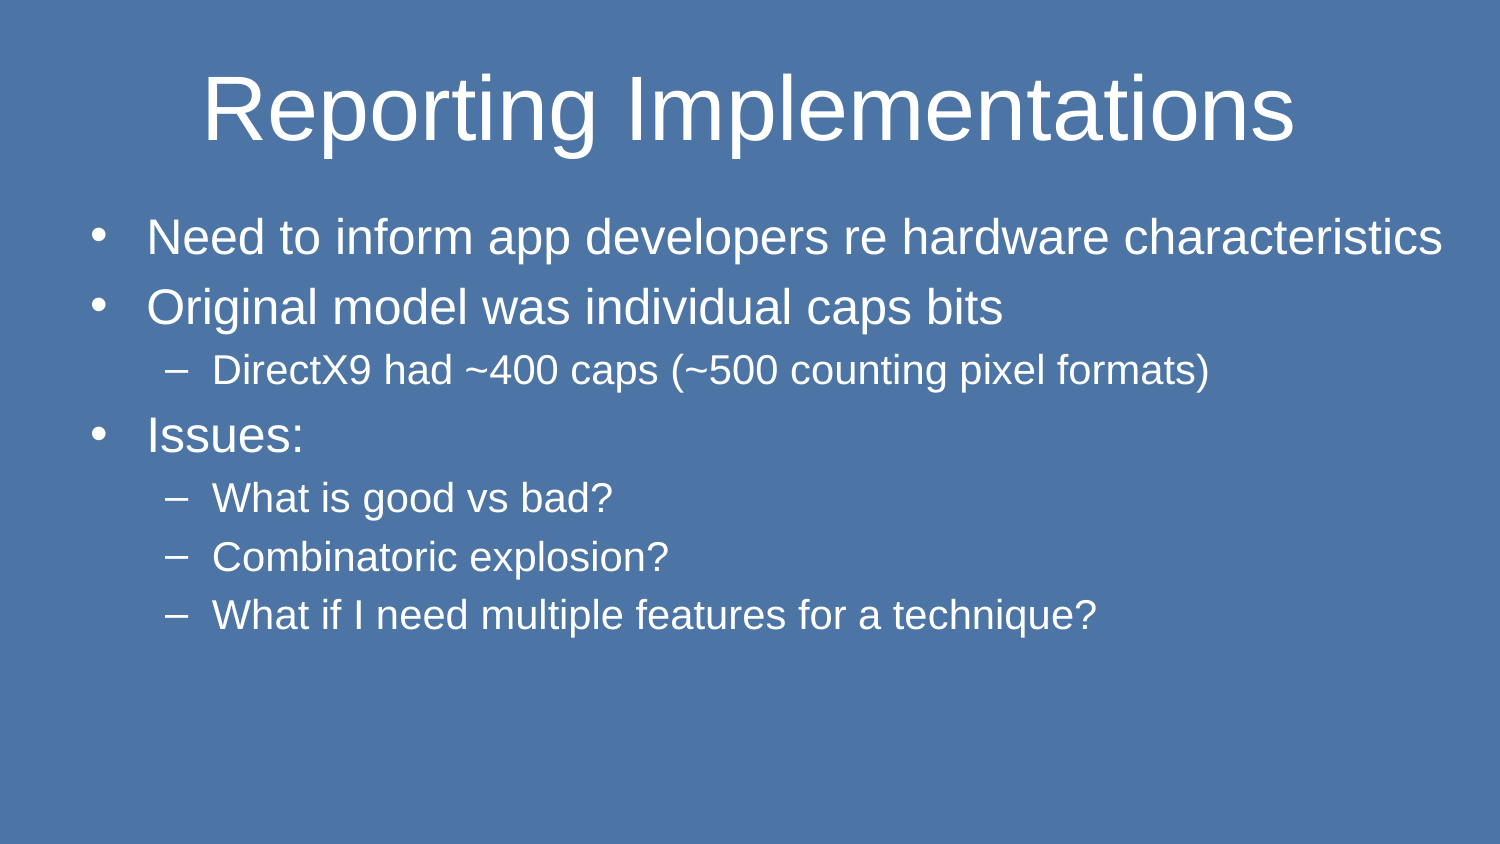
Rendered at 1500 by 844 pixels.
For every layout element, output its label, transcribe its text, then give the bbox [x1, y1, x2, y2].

title Reporting Implementations [75, 33, 1425, 175]
list Need to inform app developers re hardware characteristics Original model was individual caps bits DirectX9 had ~400 caps (~500 counting pixel formats) Issues: What is good vs bad? Combinatoric explosion? What if I need multiple features for a technique? [75, 196, 1500, 754]
